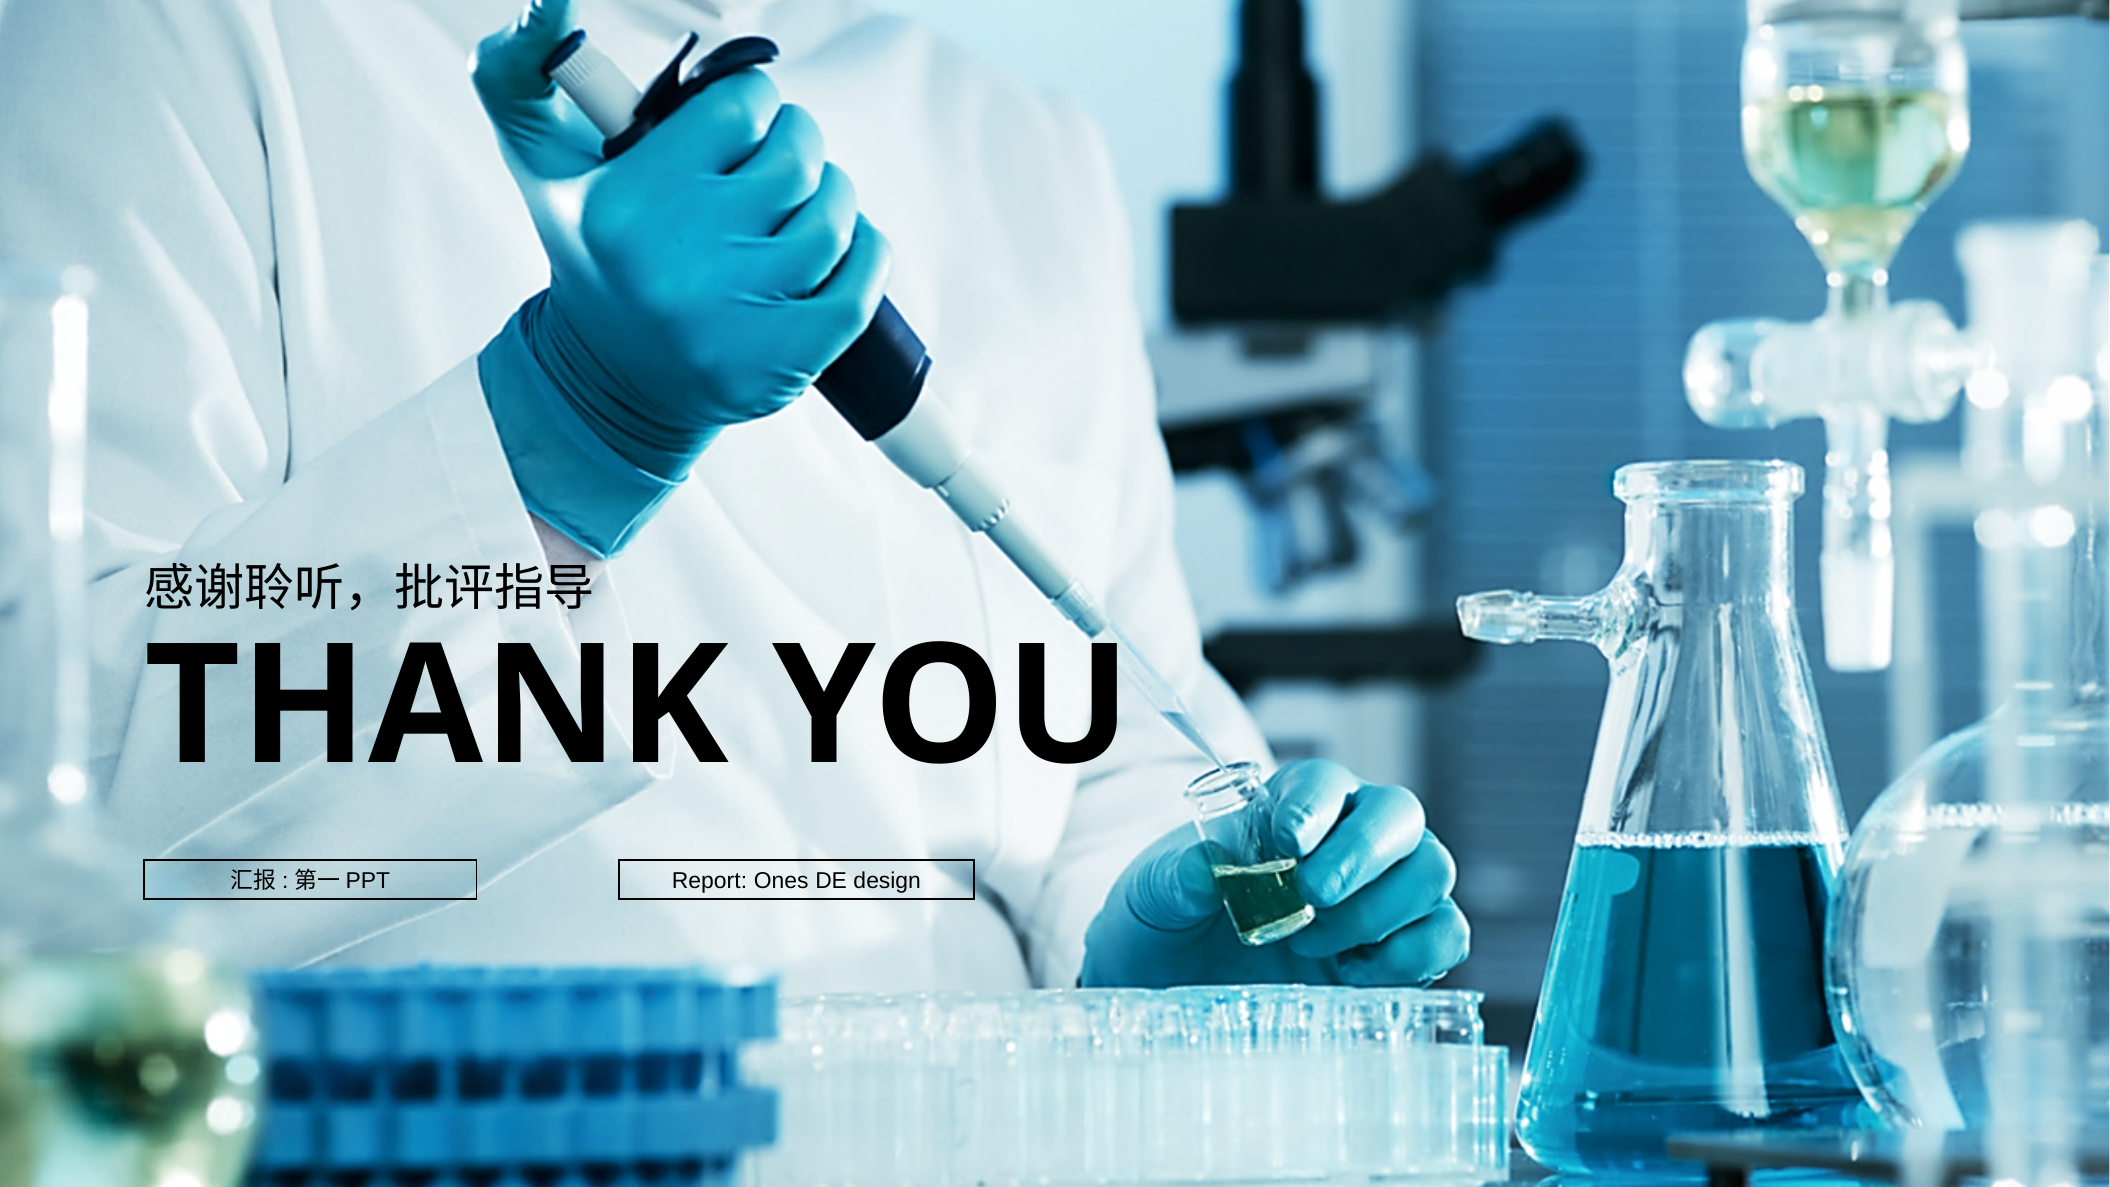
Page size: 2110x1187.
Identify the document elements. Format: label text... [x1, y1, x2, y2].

text_box [0, 0, 2110, 1187]
text_box THANK YOU [144, 595, 1371, 796]
text_box 感谢聆听，批评指导 [144, 555, 1242, 616]
text_box 汇报:第一PPT [144, 860, 477, 900]
text_box Report: Ones DE design [619, 860, 974, 900]
